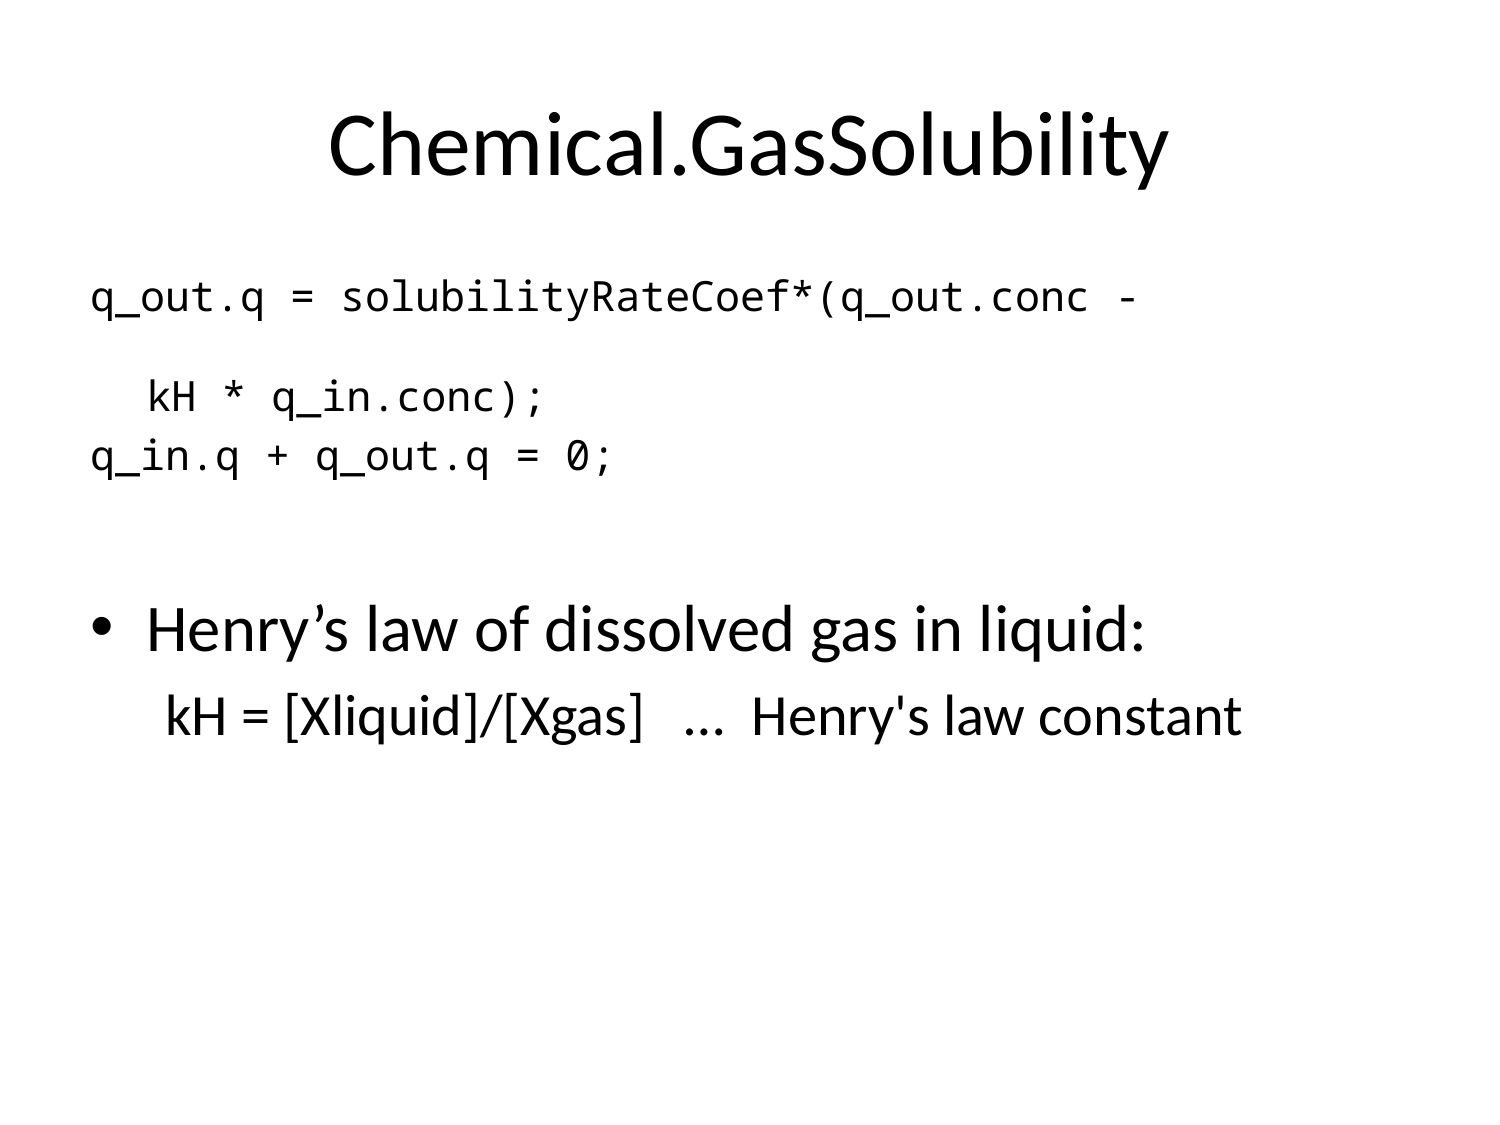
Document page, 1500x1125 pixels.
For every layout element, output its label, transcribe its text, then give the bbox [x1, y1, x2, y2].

list q_out.q = solubilityRateCoef*(q_out.conc - kH * q_in.conc); q_in.q + q_out.q = 0; Henry’s law of dissolved gas in liquid: kH = [Xliquid]/[Xgas] … Henry's law constant [75, 262, 1425, 1005]
title Chemical.GasSolubility [75, 45, 1425, 233]
